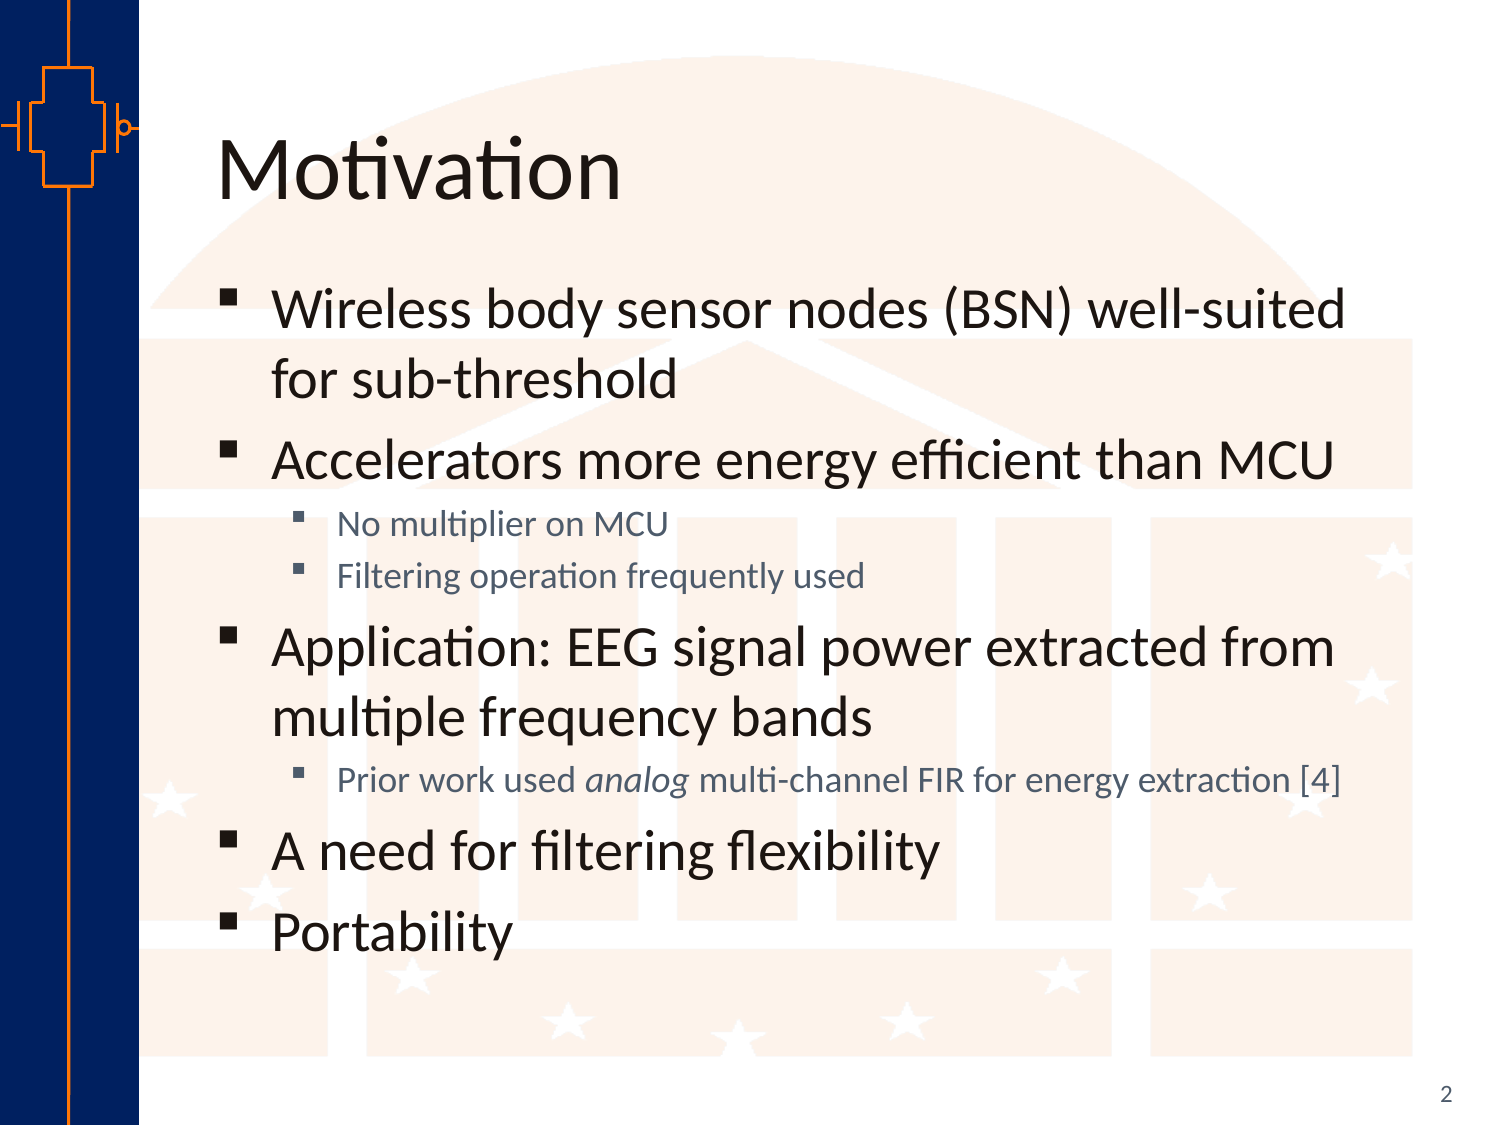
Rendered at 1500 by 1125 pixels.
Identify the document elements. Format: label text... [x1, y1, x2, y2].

list Wireless body sensor nodes (BSN) well-suited for sub-threshold Accelerators more energy efficient than MCU No multiplier on MCU Filtering operation frequently used Application: EEG signal power extracted from multiple frequency bands Prior work used analog multi-channel FIR for energy extraction [4] A need for filtering flexibility Portability [200, 262, 1425, 1037]
title Motivation [200, 37, 1388, 225]
slide_number 2 [1425, 1062, 1488, 1123]
